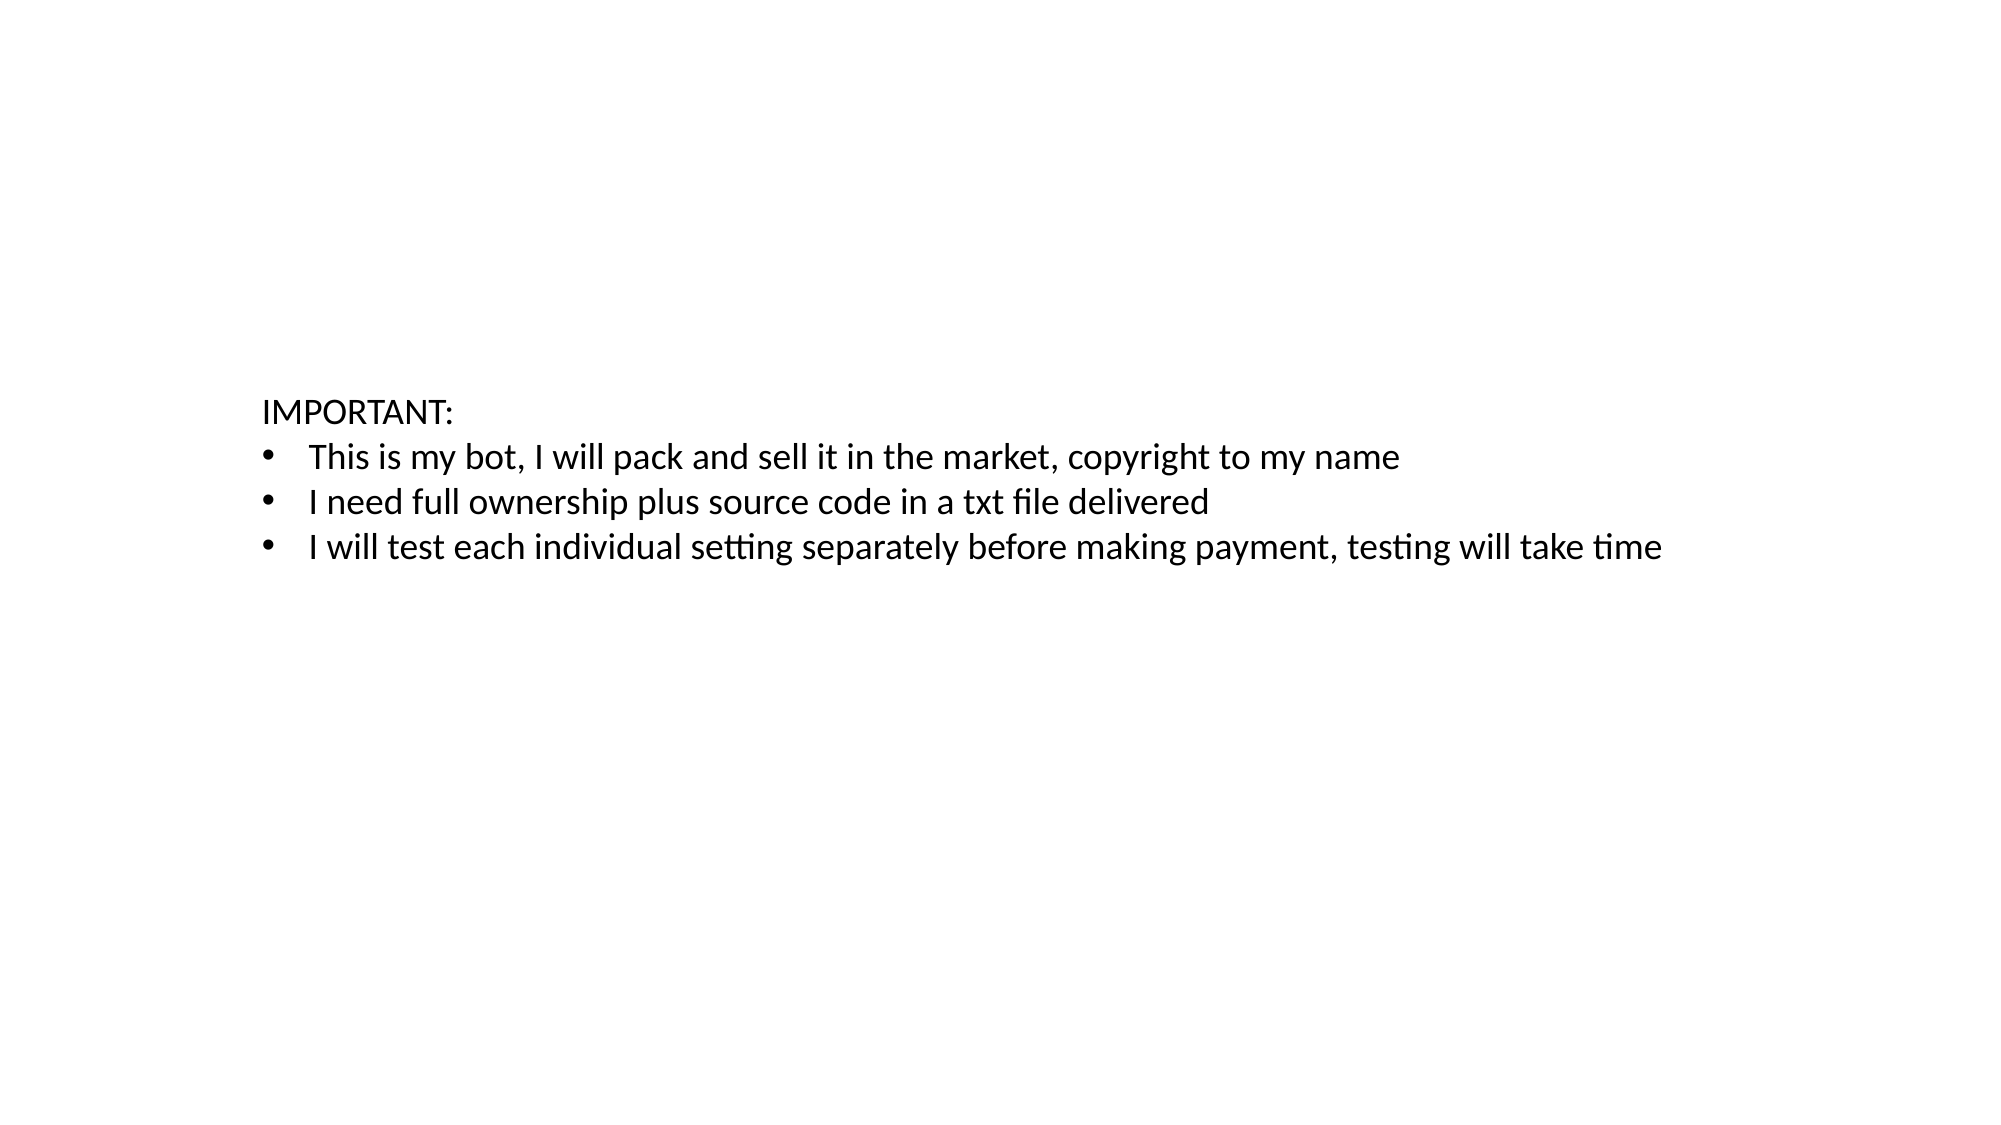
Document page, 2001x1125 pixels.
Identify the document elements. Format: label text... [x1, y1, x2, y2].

text_box IMPORTANT: This is my bot, I will pack and sell it in the market, copyright to my name I need full ownership plus source code in a txt file delivered I will test each individual setting separately before making payment, testing will take time [247, 379, 1719, 575]
